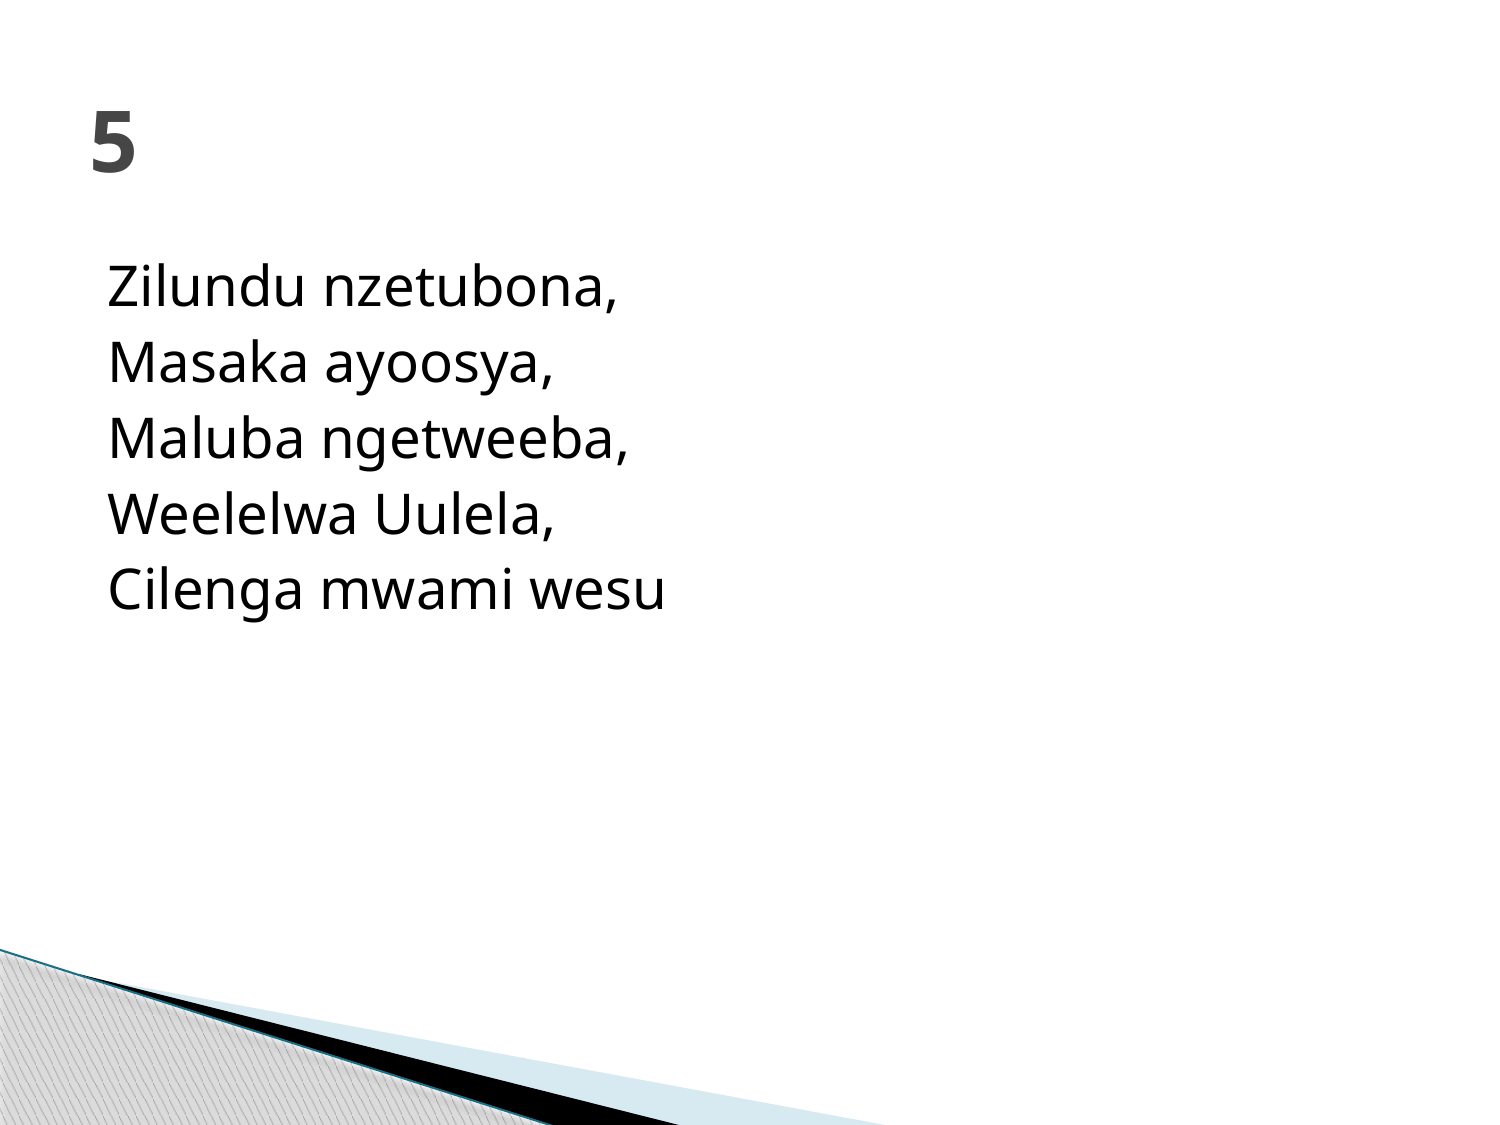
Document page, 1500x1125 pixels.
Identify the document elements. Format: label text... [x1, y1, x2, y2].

title 5 [75, 45, 1425, 233]
list Zilundu nzetubona, Masaka ayoosya, Maluba ngetweeba, Weelelwa Uulela, Cilenga mwami wesu [75, 243, 1425, 986]
